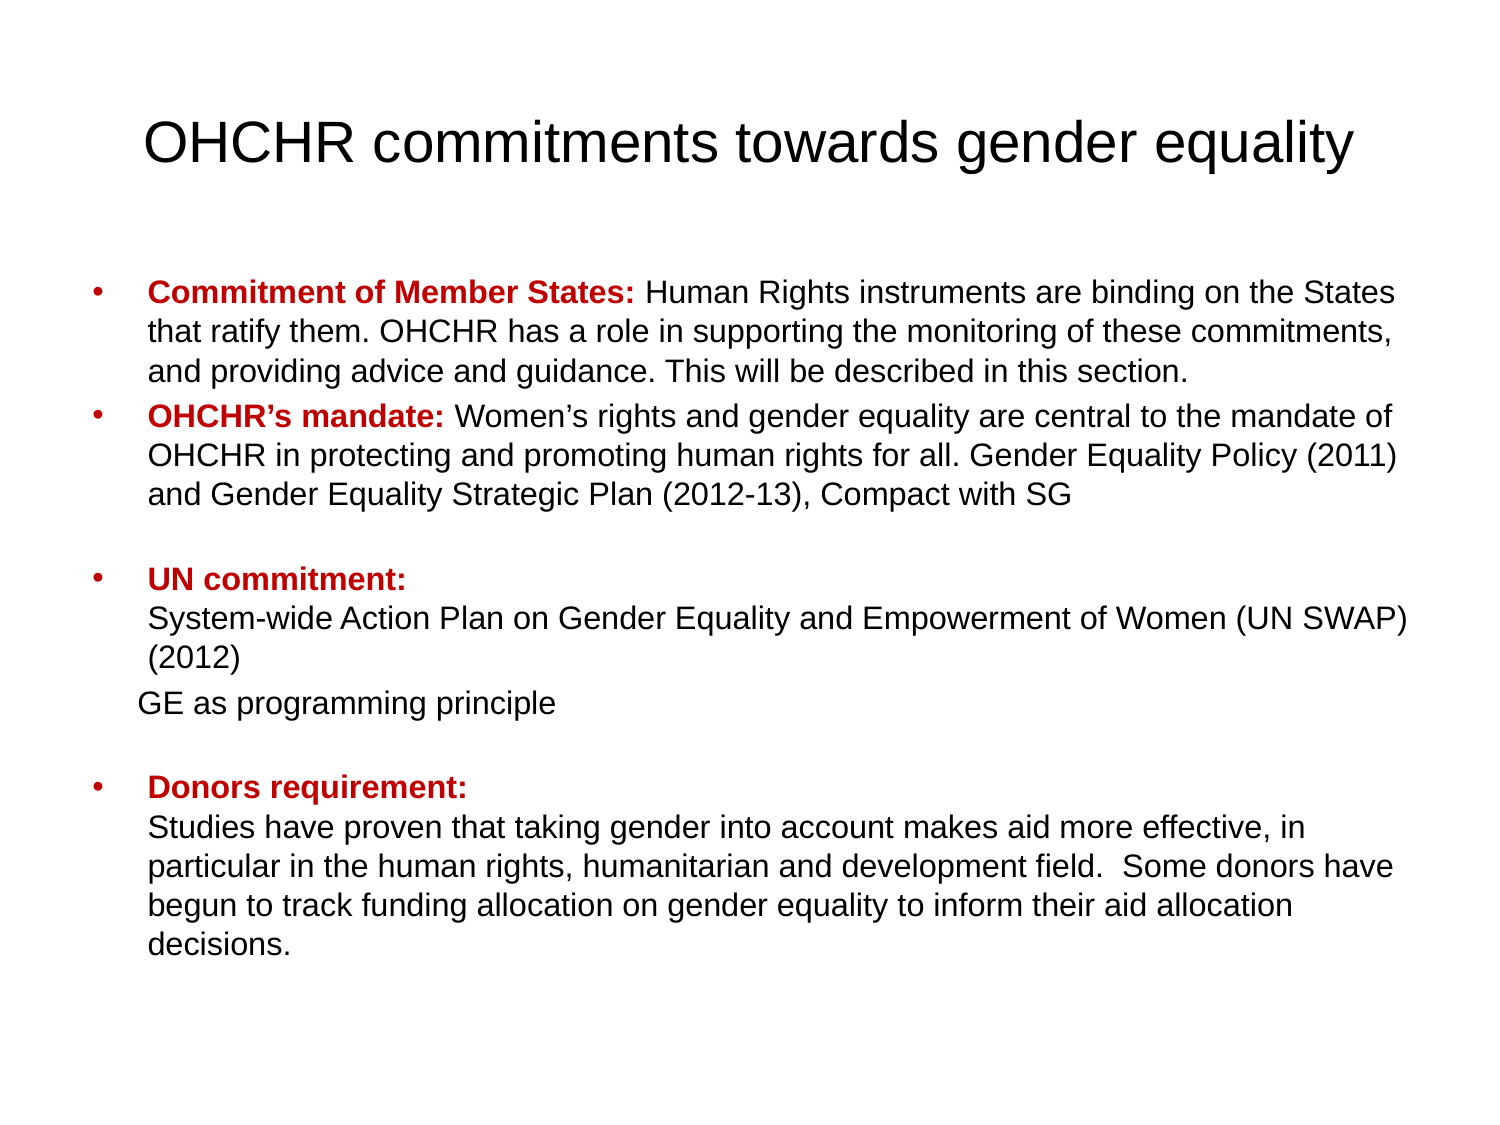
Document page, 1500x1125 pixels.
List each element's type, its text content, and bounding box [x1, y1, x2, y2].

title OHCHR commitments towards gender equality [75, 45, 1425, 233]
list Commitment of Member States: Human Rights instruments are binding on the States that ratify them. OHCHR has a role in supporting the monitoring of these commitments, and providing advice and guidance. This will be described in this section. OHCHR’s mandate: Women’s rights and gender equality are central to the mandate of OHCHR in protecting and promoting human rights for all. Gender Equality Policy (2011) and Gender Equality Strategic Plan (2012-13), Compact with SG UN commitment: System-wide Action Plan on Gender Equality and Empowerment of Women (UN SWAP) (2012) GE as programming principle Donors requirement: Studies have proven that taking gender into account makes aid more effective, in particular in the human rights, humanitarian and development field. Some donors have begun to track funding allocation on gender equality to inform their aid allocation decisions. [77, 263, 1448, 982]
